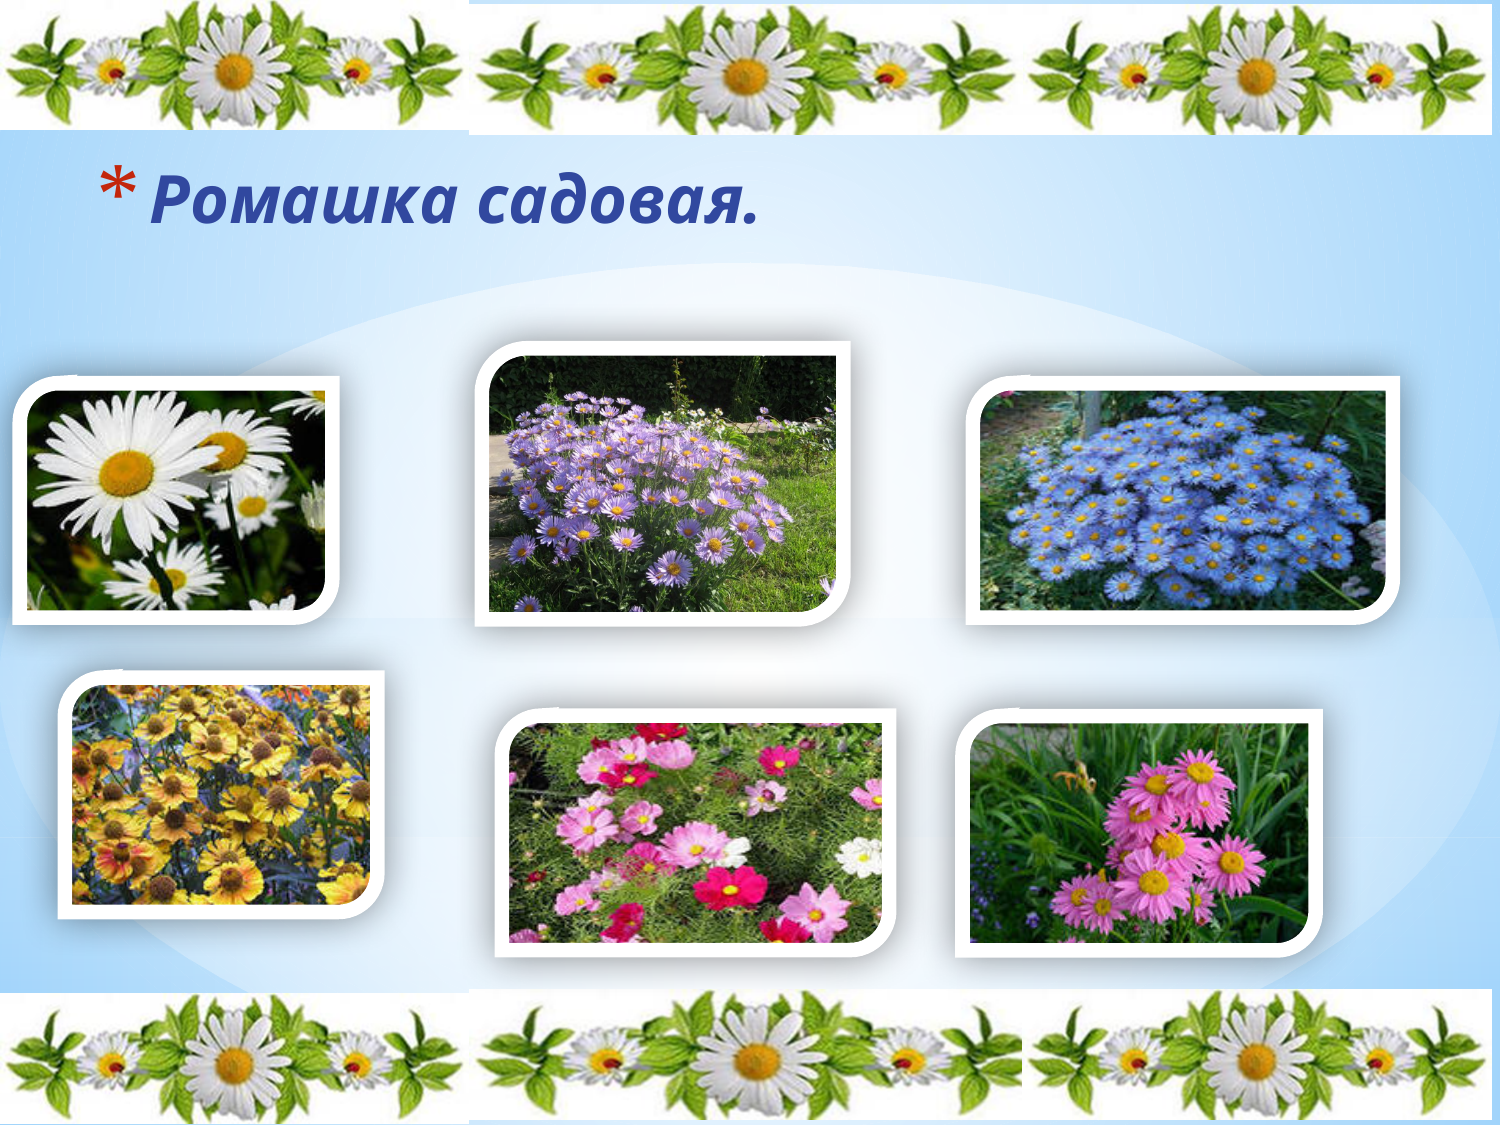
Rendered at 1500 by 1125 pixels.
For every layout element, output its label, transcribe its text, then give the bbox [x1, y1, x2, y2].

picture [19, 382, 333, 618]
picture [501, 715, 890, 951]
picture [962, 715, 1316, 951]
title Ромашка садовая. [19, 149, 779, 292]
picture [481, 347, 844, 620]
picture [64, 677, 378, 913]
picture [0, 989, 1492, 1124]
picture [0, 0, 1492, 135]
picture [972, 382, 1394, 618]
